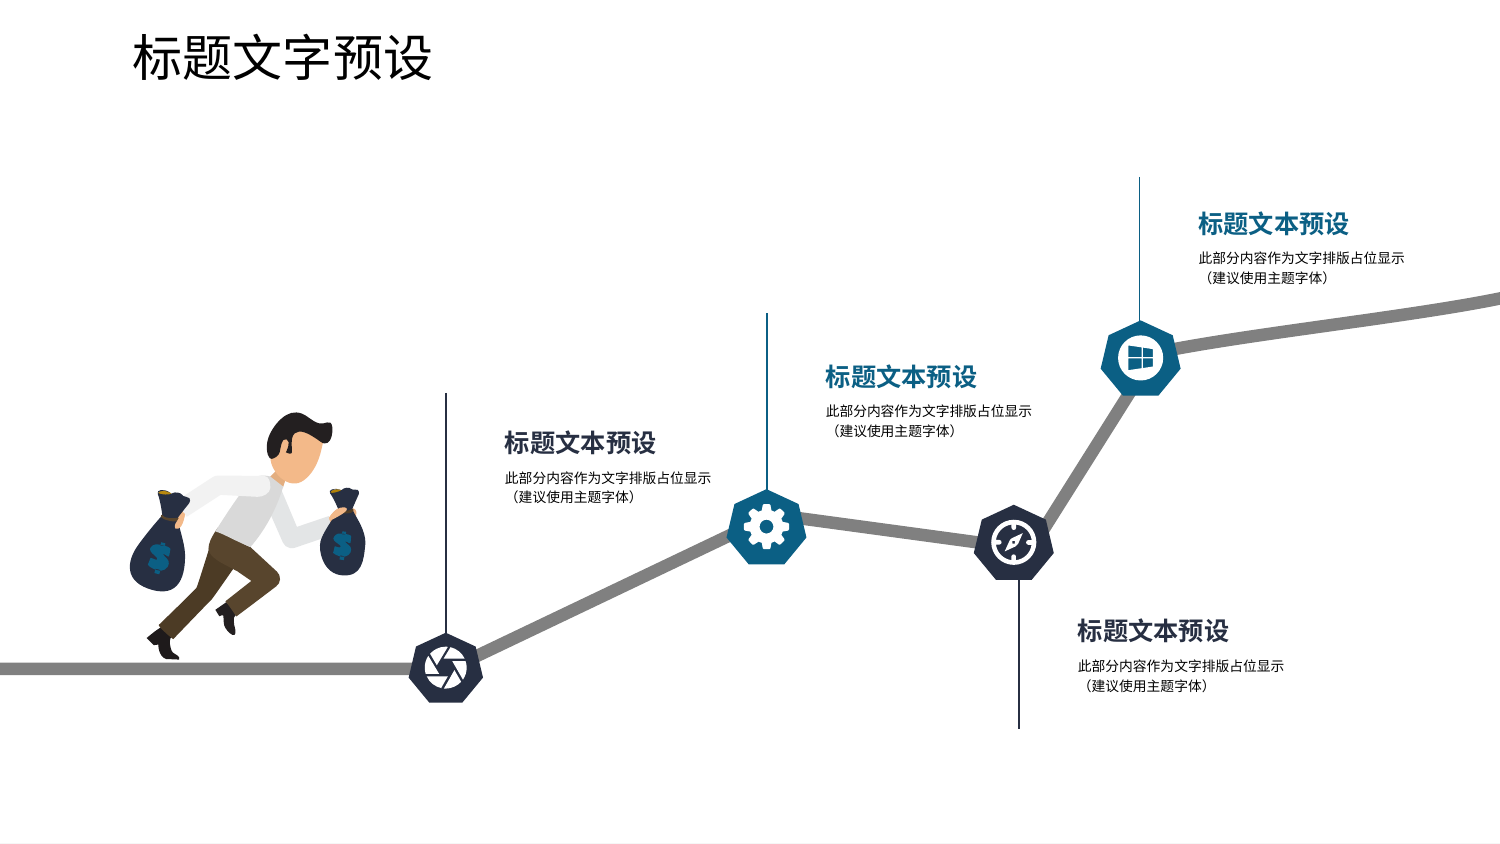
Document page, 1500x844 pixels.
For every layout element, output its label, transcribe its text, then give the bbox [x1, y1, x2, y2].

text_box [0, 176, 1500, 730]
text_box 标题文字预设 [118, 19, 470, 94]
